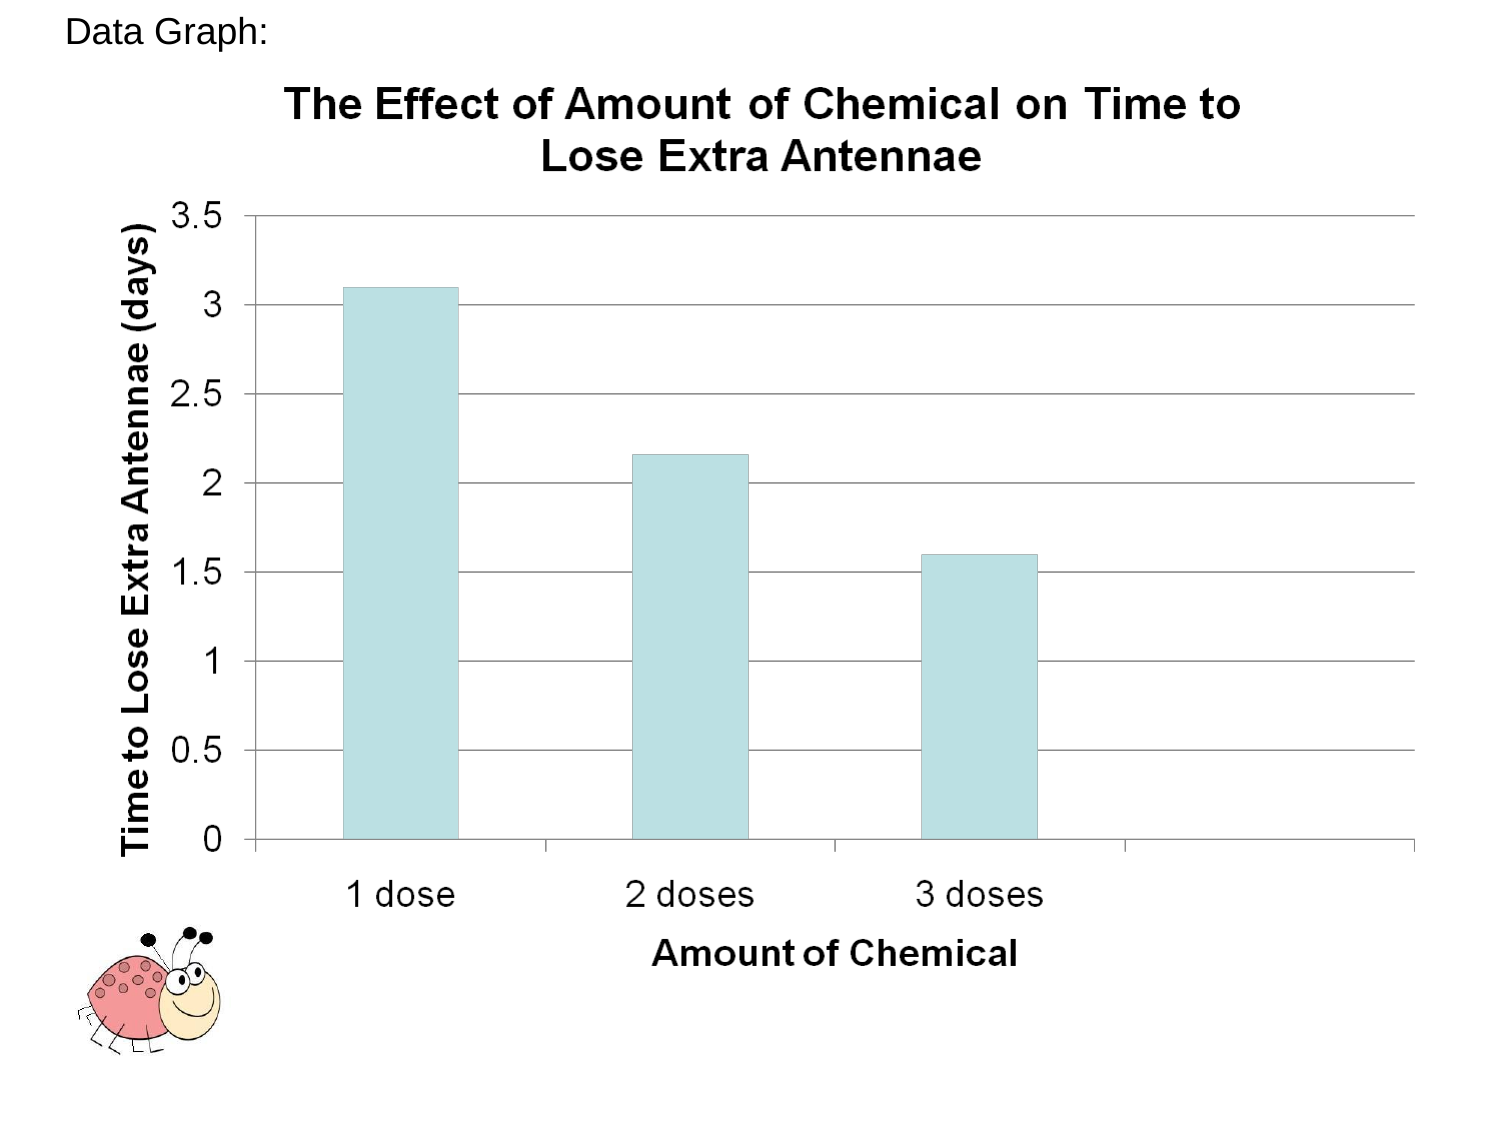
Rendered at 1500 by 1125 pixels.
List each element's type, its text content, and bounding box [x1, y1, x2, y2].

picture [74, 912, 238, 1080]
text_box Data Graph: [50, 0, 463, 60]
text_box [87, 62, 1438, 1001]
